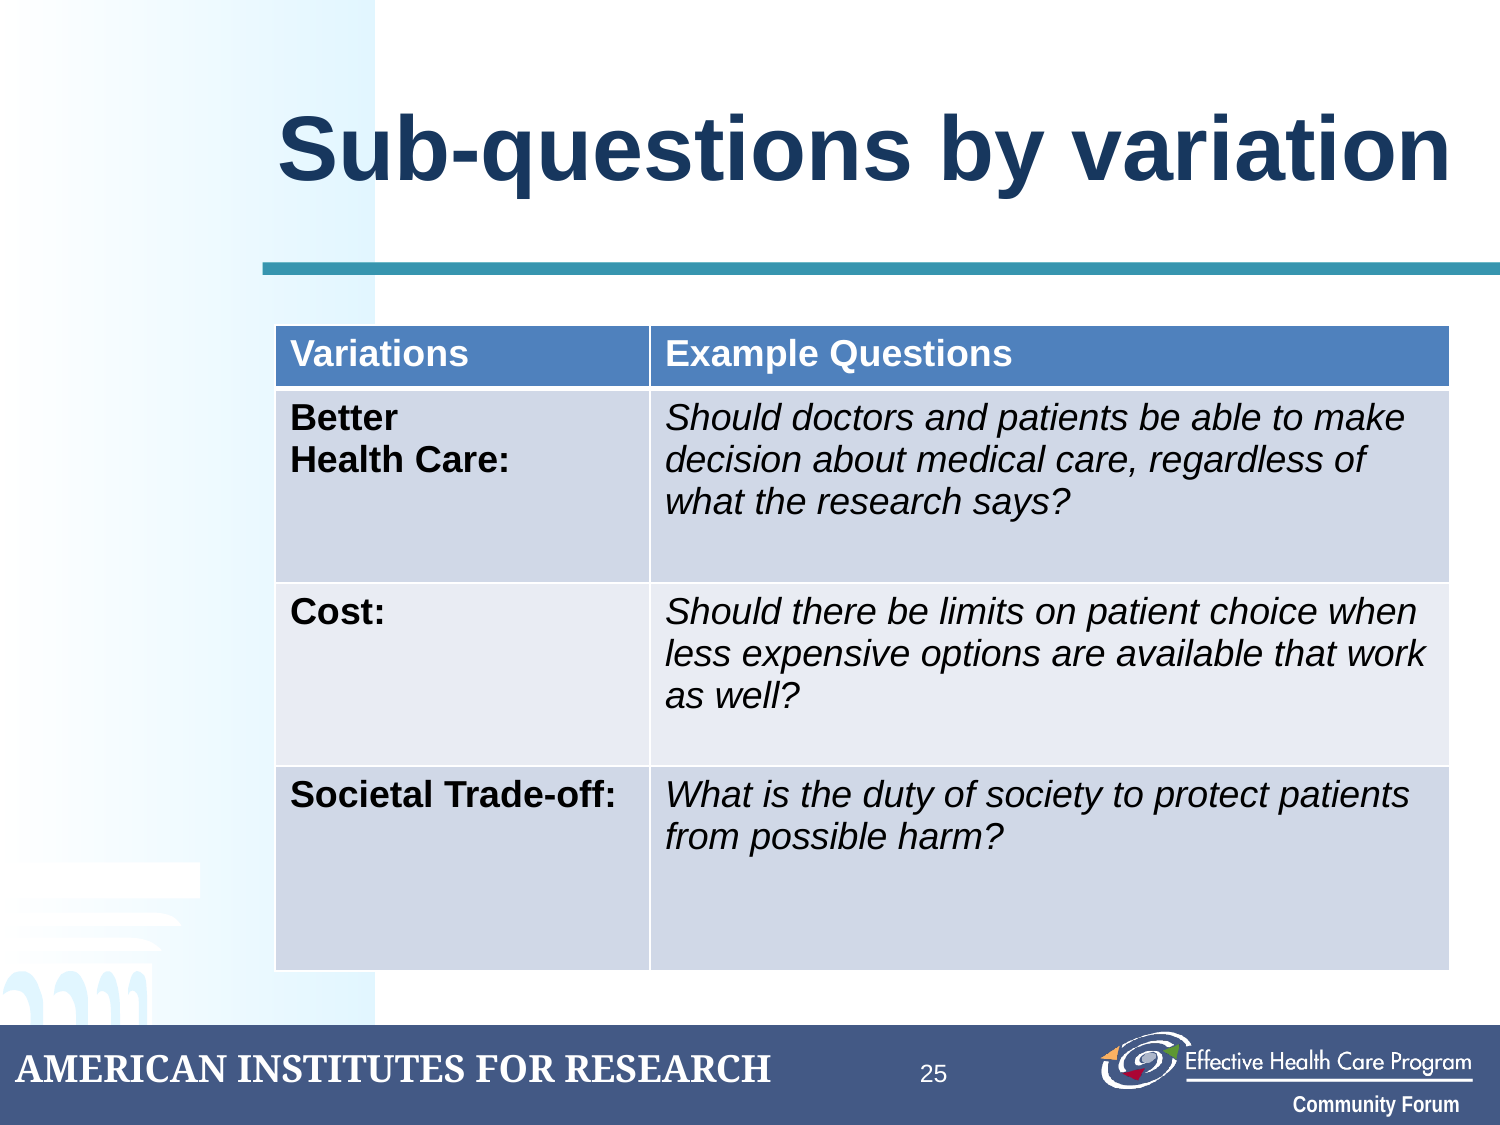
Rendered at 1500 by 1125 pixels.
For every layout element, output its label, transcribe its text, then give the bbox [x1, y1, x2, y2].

table_cell Better Health Care: [276, 391, 649, 582]
table_header Variations [276, 326, 649, 386]
table_cell Should there be limits on patient choice when less expensive options are available that work as well? [651, 584, 1449, 765]
table_cell Cost: [276, 584, 649, 765]
table_cell Should doctors and patients be able to make decision about medical care, regardless of what the research says? [651, 391, 1449, 582]
table_cell Societal Trade-off: [276, 767, 649, 970]
title Sub-questions by variation [262, 49, 1475, 238]
picture [1100, 1031, 1473, 1089]
table_header Example Questions [651, 326, 1449, 386]
table_cell What is the duty of society to protect patients from possible harm? [651, 767, 1449, 970]
